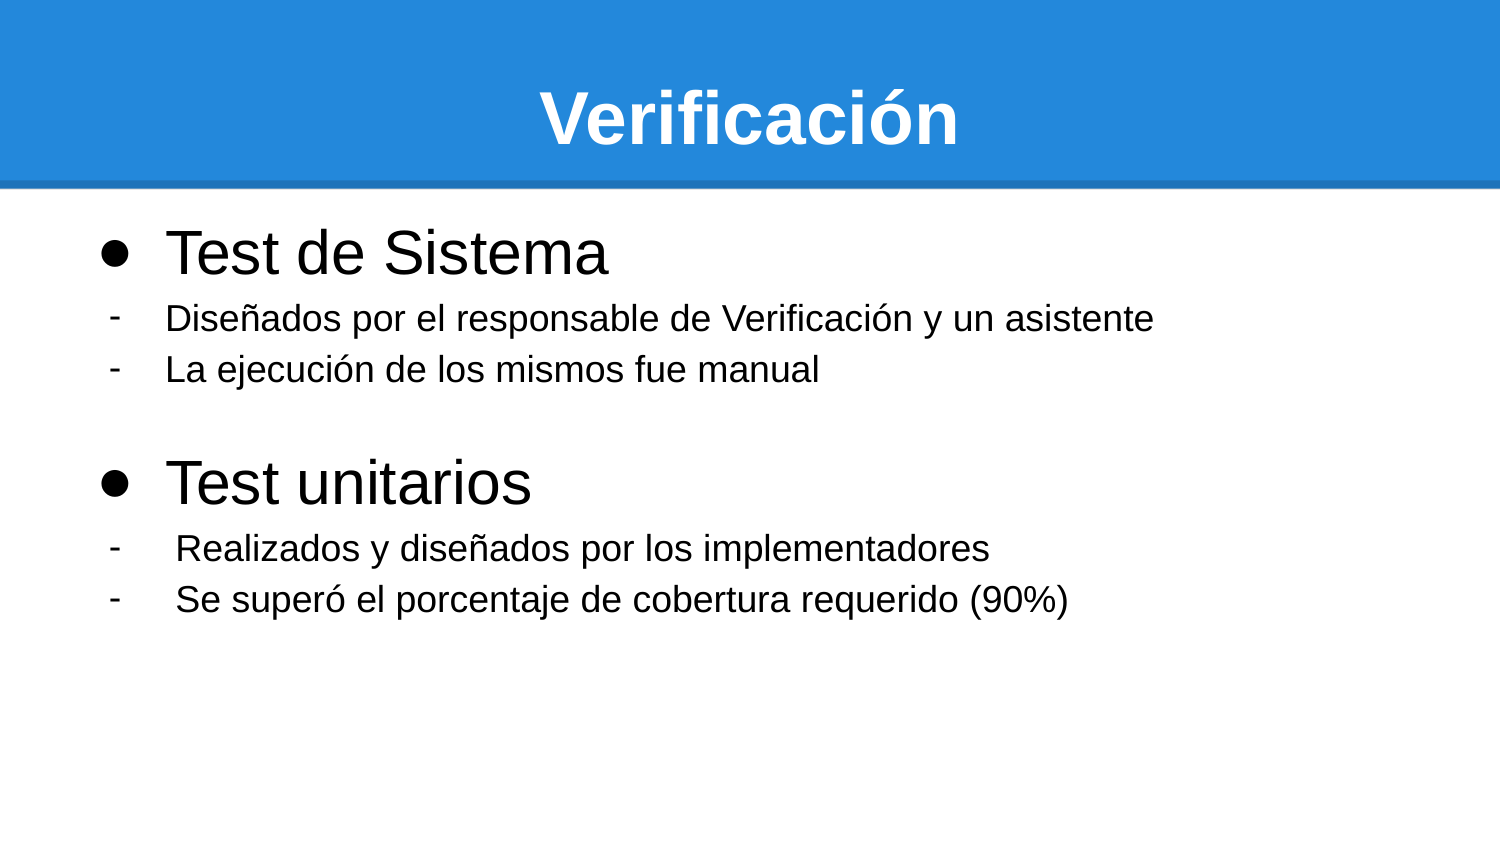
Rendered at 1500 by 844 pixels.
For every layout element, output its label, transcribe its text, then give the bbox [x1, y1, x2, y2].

title Verificación [75, 33, 1425, 175]
list Test de Sistema Diseñados por el responsable de Verificación y un asistente La ejecución de los mismos fue manual Test unitarios Realizados y diseñados por los implementadores Se superó el porcentaje de cobertura requerido (90%) [75, 196, 1425, 808]
